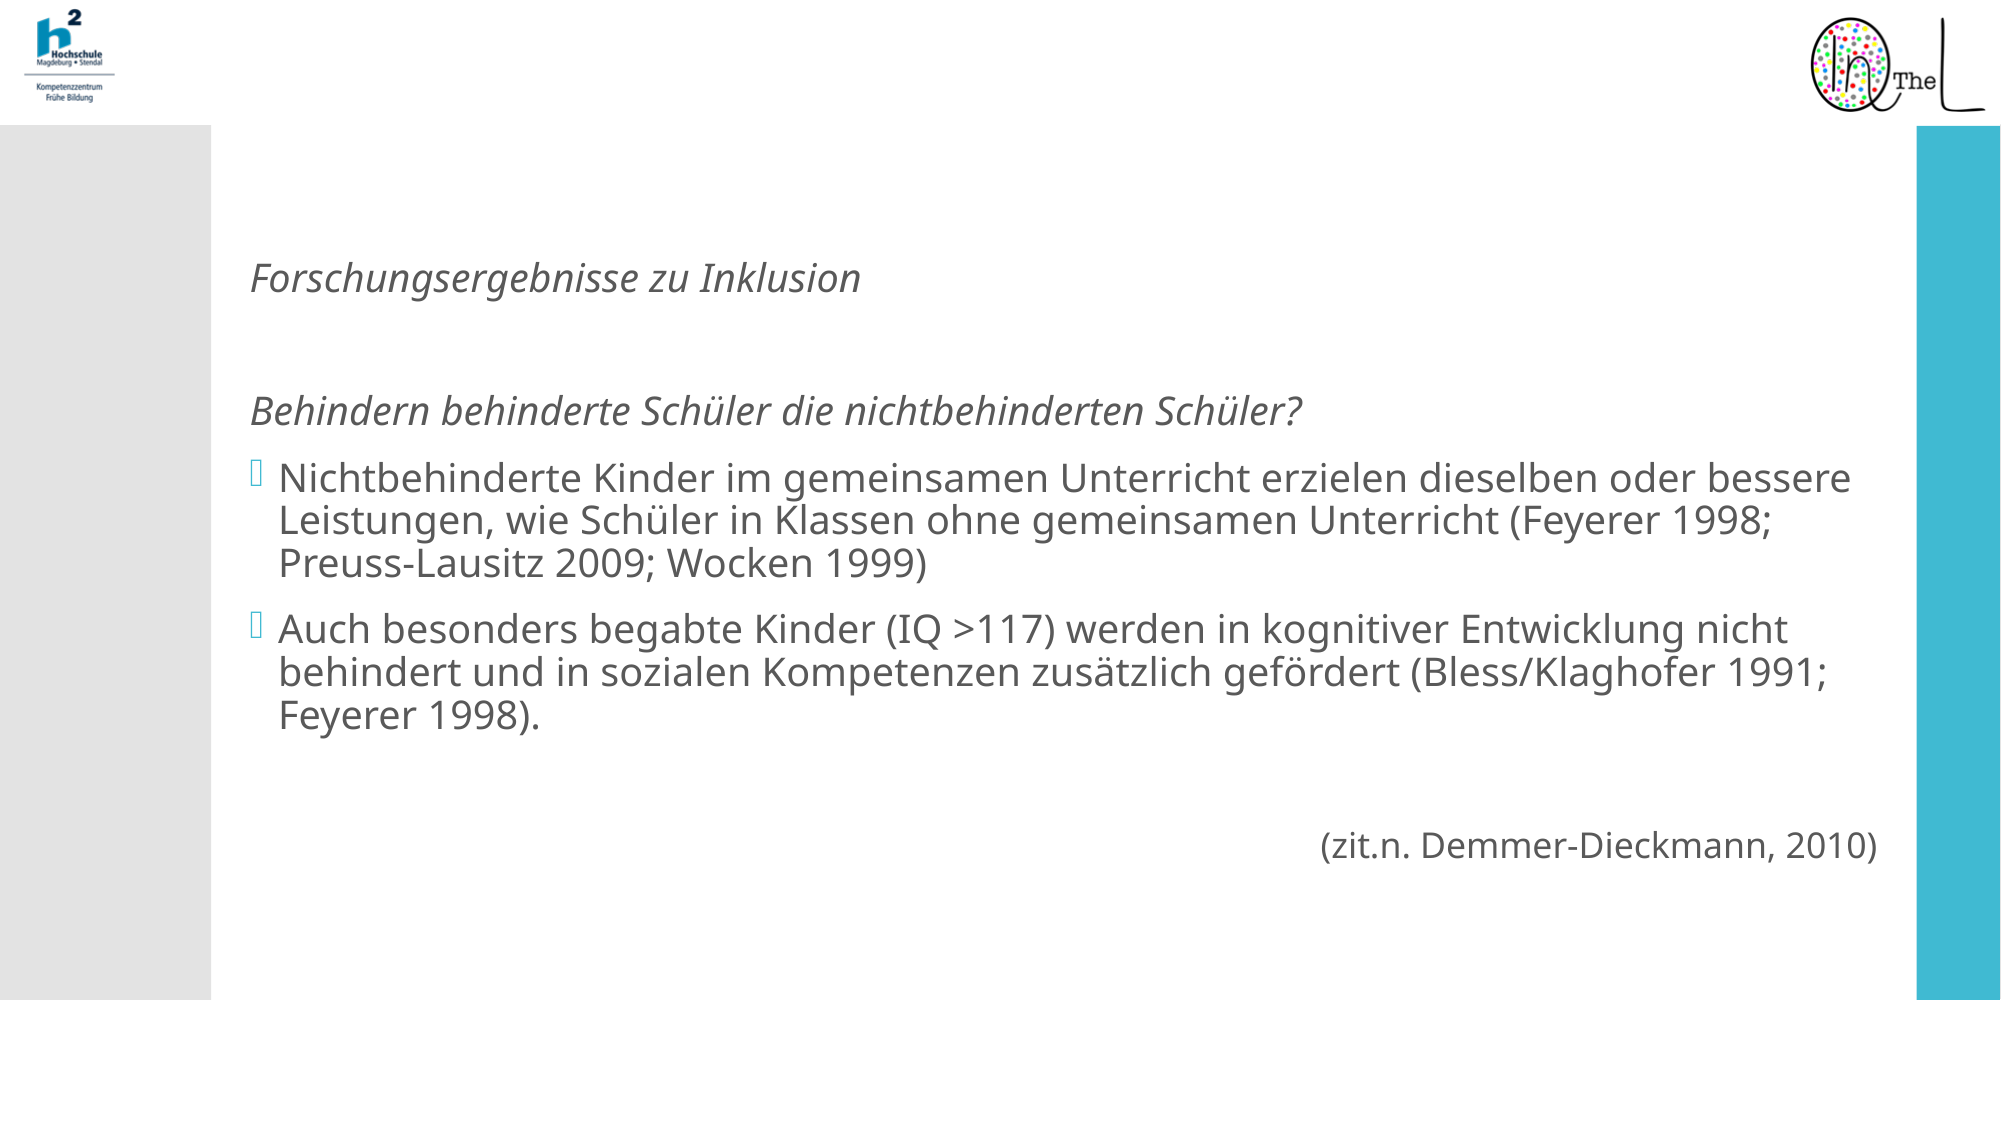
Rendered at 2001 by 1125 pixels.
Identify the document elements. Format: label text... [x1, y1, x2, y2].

text_box [0, 0, 2000, 1125]
text_box [0, 124, 212, 1001]
text_box [1916, 125, 2000, 1001]
picture [1809, 17, 1987, 113]
list Forschungsergebnisse zu Inklusion Behindern behinderte Schüler die nichtbehinderten Schüler? Nichtbehinderte Kinder im gemeinsamen Unterricht erzielen dieselben oder bessere Leistungen, wie Schüler in Klassen ohne gemeinsamen Unterricht (Feyerer 1998; Preuss-Lausitz 2009; Wocken 1999) Auch besonders begabte Kinder (IQ >117) werden in kognitiver Entwicklung nicht behindert und in sozialen Kompetenzen zusätzlich gefördert (Bless/Klaghofer 1991; Feyerer 1998). (zit.n. Demmer-Dieckmann, 2010) [234, 250, 1894, 874]
picture [13, 0, 127, 113]
